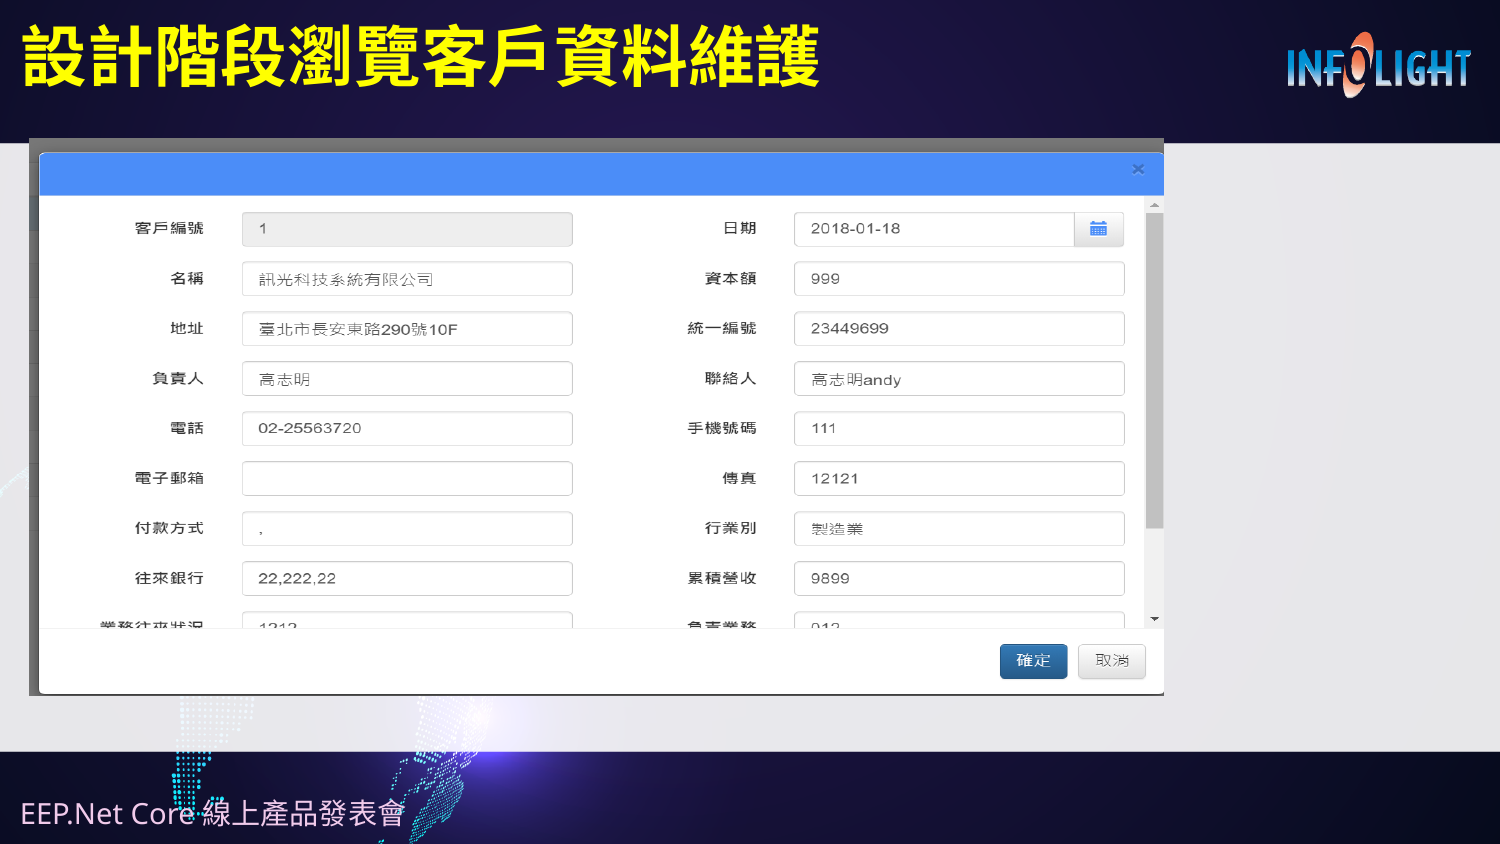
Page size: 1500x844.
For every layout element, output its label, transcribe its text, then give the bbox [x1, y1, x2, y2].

picture [0, 0, 1500, 844]
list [29, 138, 1164, 696]
title 設計階段瀏覽客戶資料維護 [5, 0, 1356, 126]
